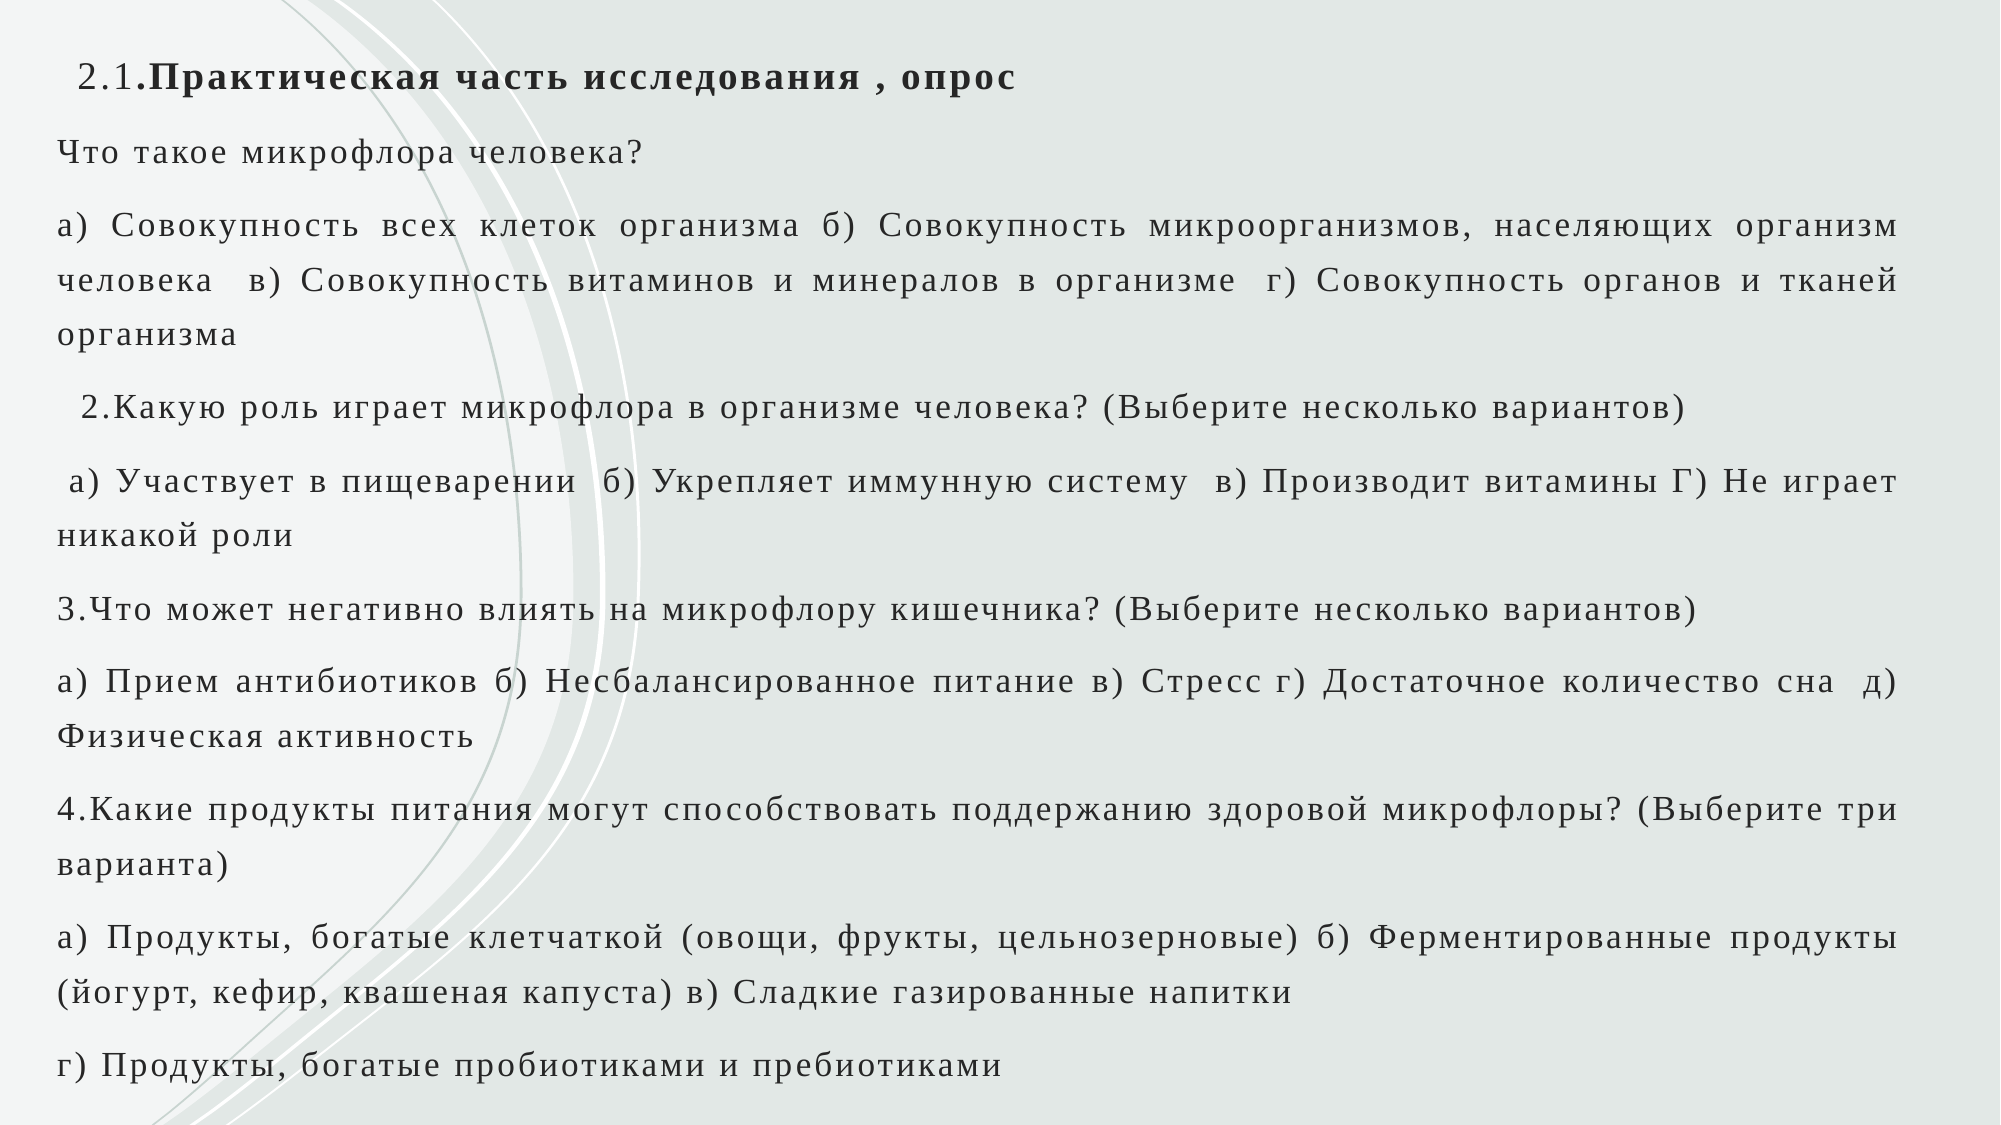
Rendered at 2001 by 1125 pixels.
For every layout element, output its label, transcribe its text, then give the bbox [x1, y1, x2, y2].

subtitle 2.1.Практическая часть исследования , опрос Что такое микрофлора человека? а) Совокупность всех клеток организма б) Совокупность микроорганизмов, населяющих организм человека в) Совокупность витаминов и минералов в организме г) Совокупность органов и тканей организма 2.Какую роль играет микрофлора в организме человека? (Выберите несколько вариантов) а) Участвует в пищеварении б) Укрепляет иммунную систему в) Производит витамины Г) Не играет никакой роли 3.Что может негативно влиять на микрофлору кишечника? (Выберите несколько вариантов) а) Прием антибиотиков б) Несбалансированное питание в) Стресс г) Достаточное количество сна д) Физическая активность 4.Какие продукты питания могут способствовать поддержанию здоровой микрофлоры? (Выберите три варианта) а) Продукты, богатые клетчаткой (овощи, фрукты, цельнозерновые) б) Ферментированные продукты (йогурт, кефир, квашеная капуста) в) Сладкие газированные напитки г) Продукты, богатые пробиотиками и пребиотиками [39, 18, 1922, 1108]
